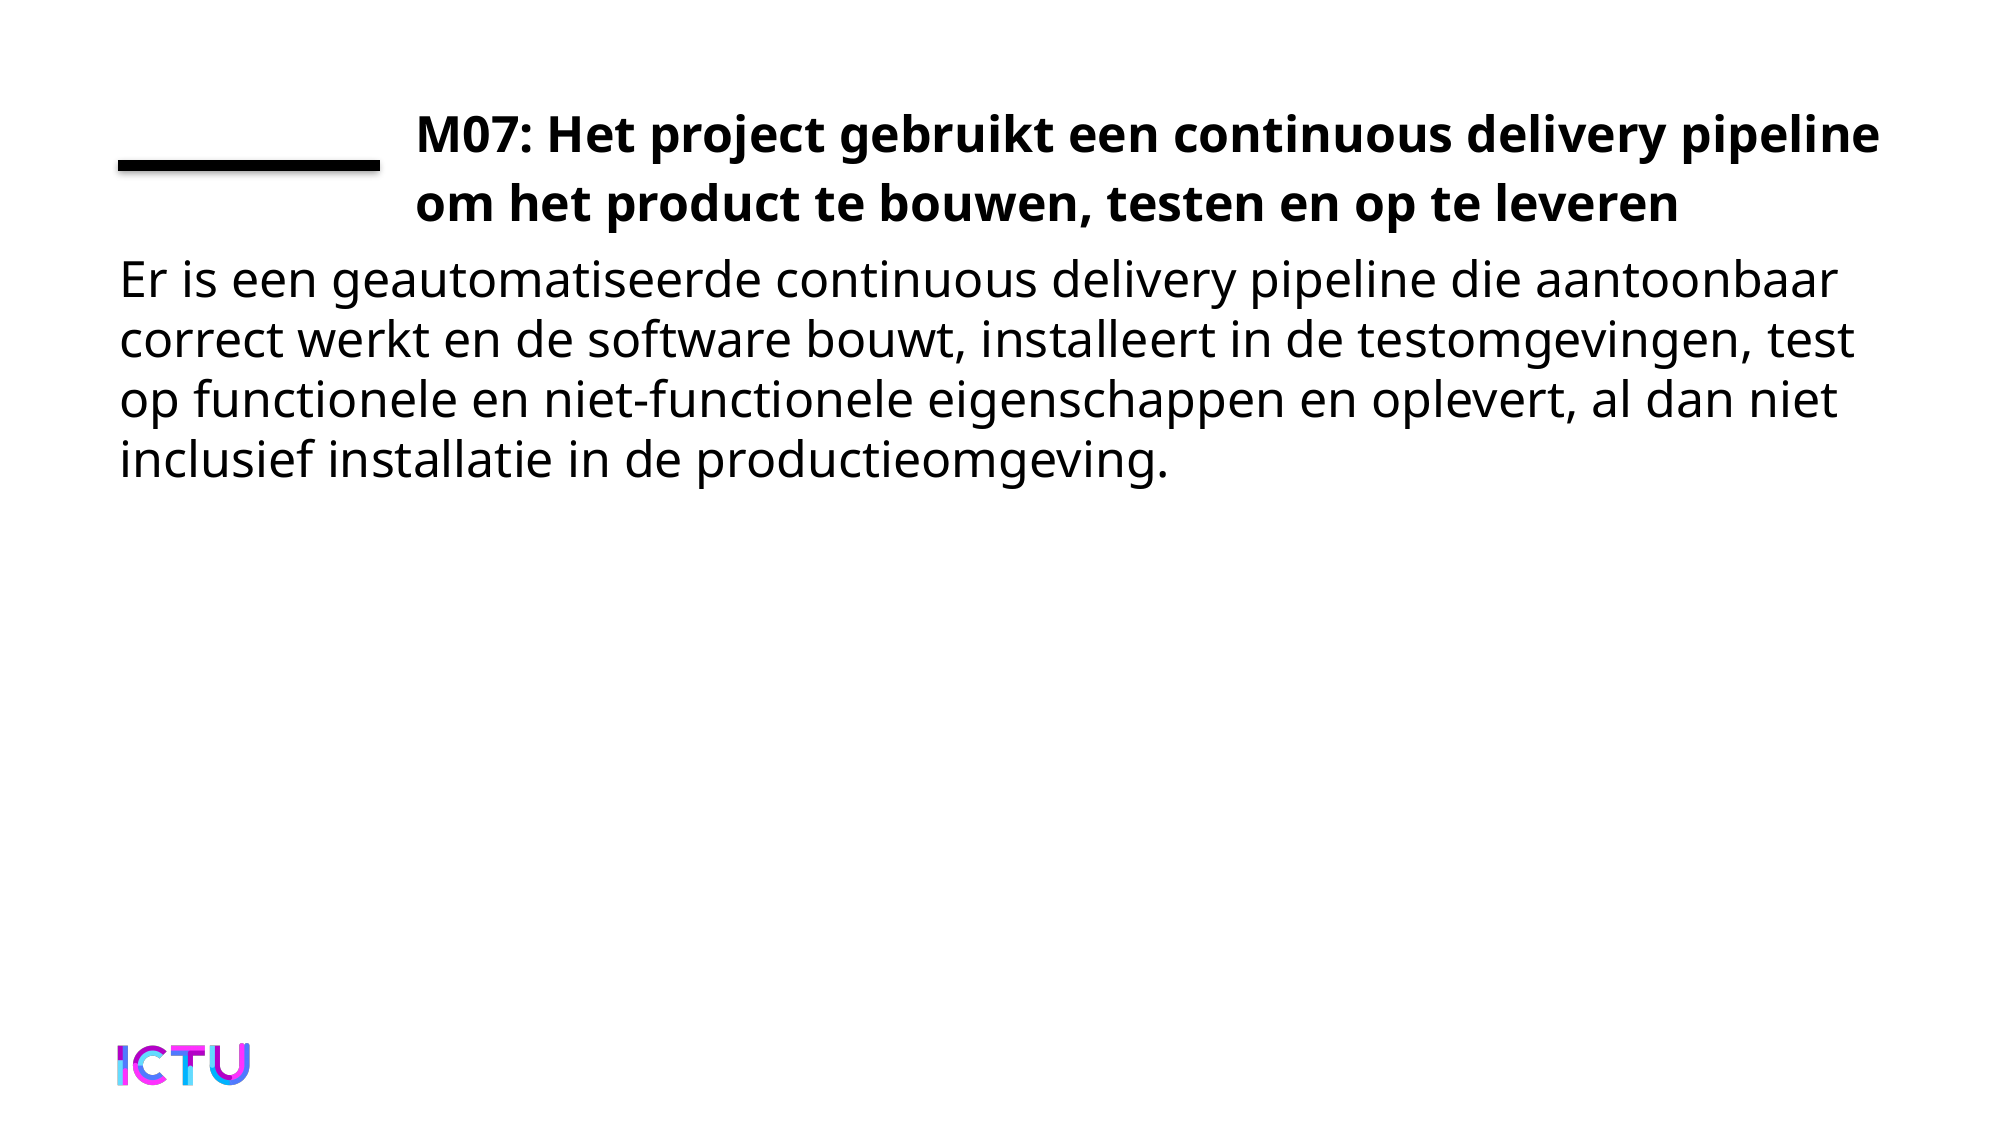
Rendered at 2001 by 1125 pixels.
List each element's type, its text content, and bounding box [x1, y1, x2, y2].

picture [78, 1006, 289, 1125]
text_box Er is een geautomatiseerde continuous delivery pipeline die aantoonbaar correct werkt en de software bouwt, installeert in de testomgevingen, test op functionele en niet-functionele eigenschappen en oplevert, al dan niet inclusief installatie in de productieomgeving. [104, 239, 1905, 495]
title M07: Het project gebruikt een continuous delivery pipeline om het product te bouwen, testen en op te leveren [415, 94, 1916, 212]
